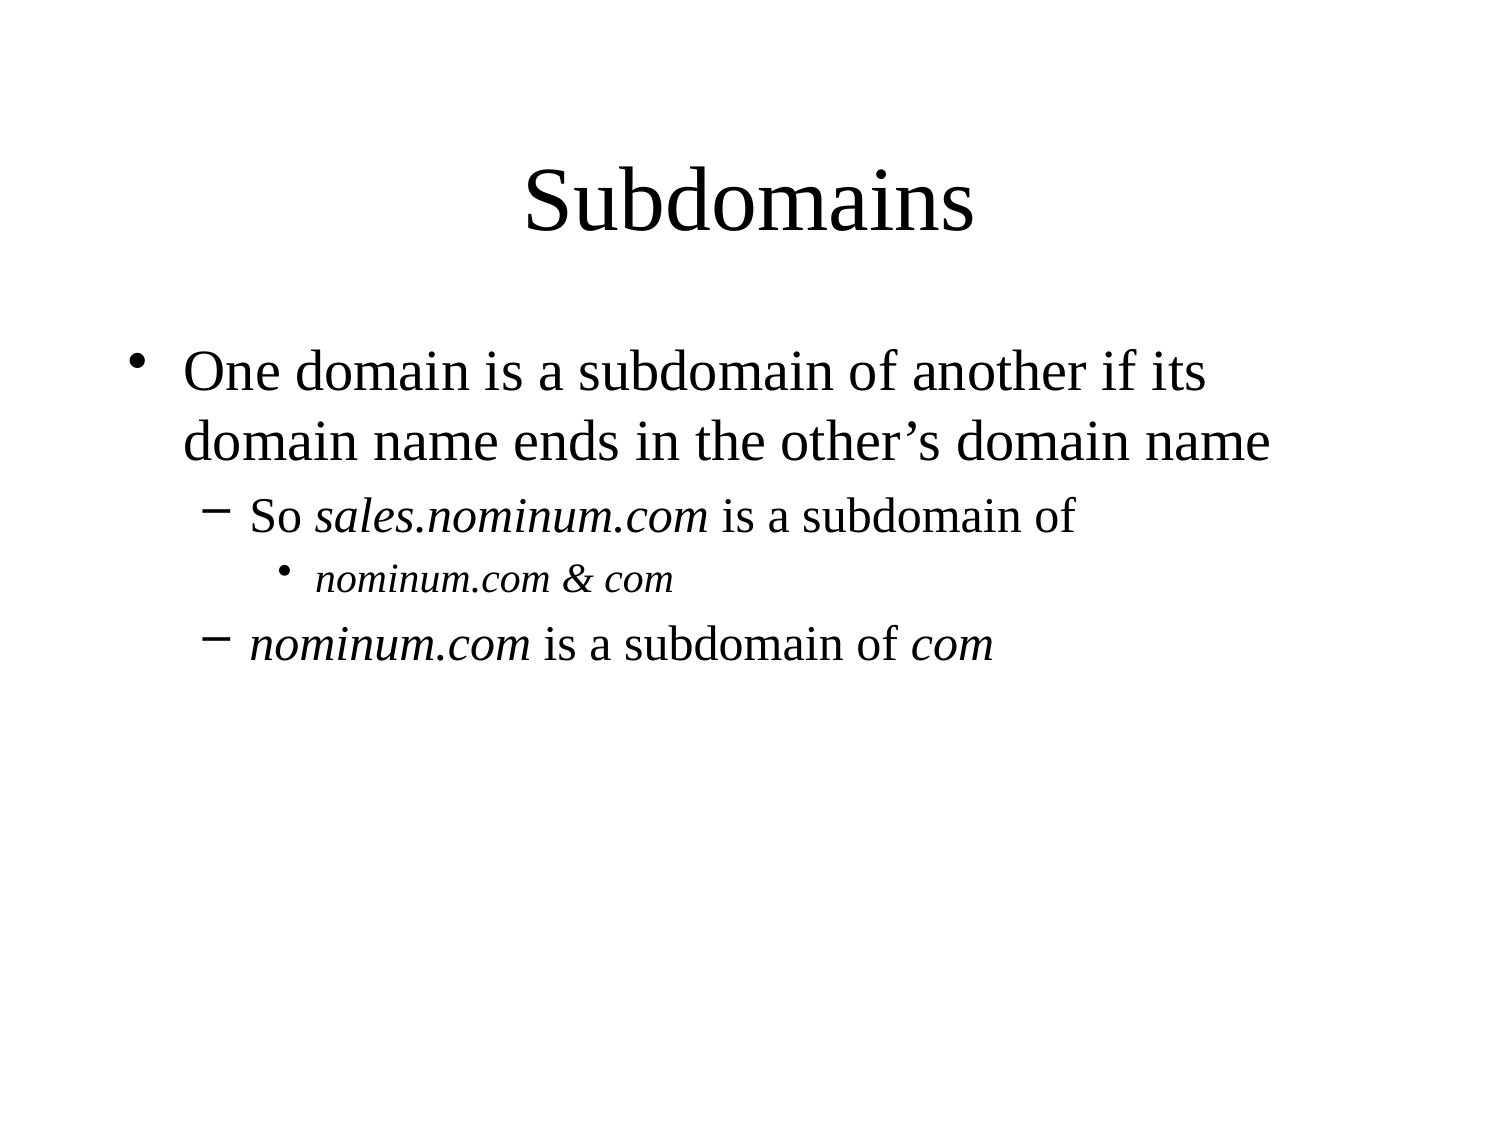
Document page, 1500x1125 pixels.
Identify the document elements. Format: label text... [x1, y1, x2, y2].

list One domain is a subdomain of another if its domain name ends in the other’s domain name So sales.nominum.com is a subdomain of nominum.com & com nominum.com is a subdomain of com [112, 324, 1388, 1000]
title Subdomains [112, 99, 1388, 288]
